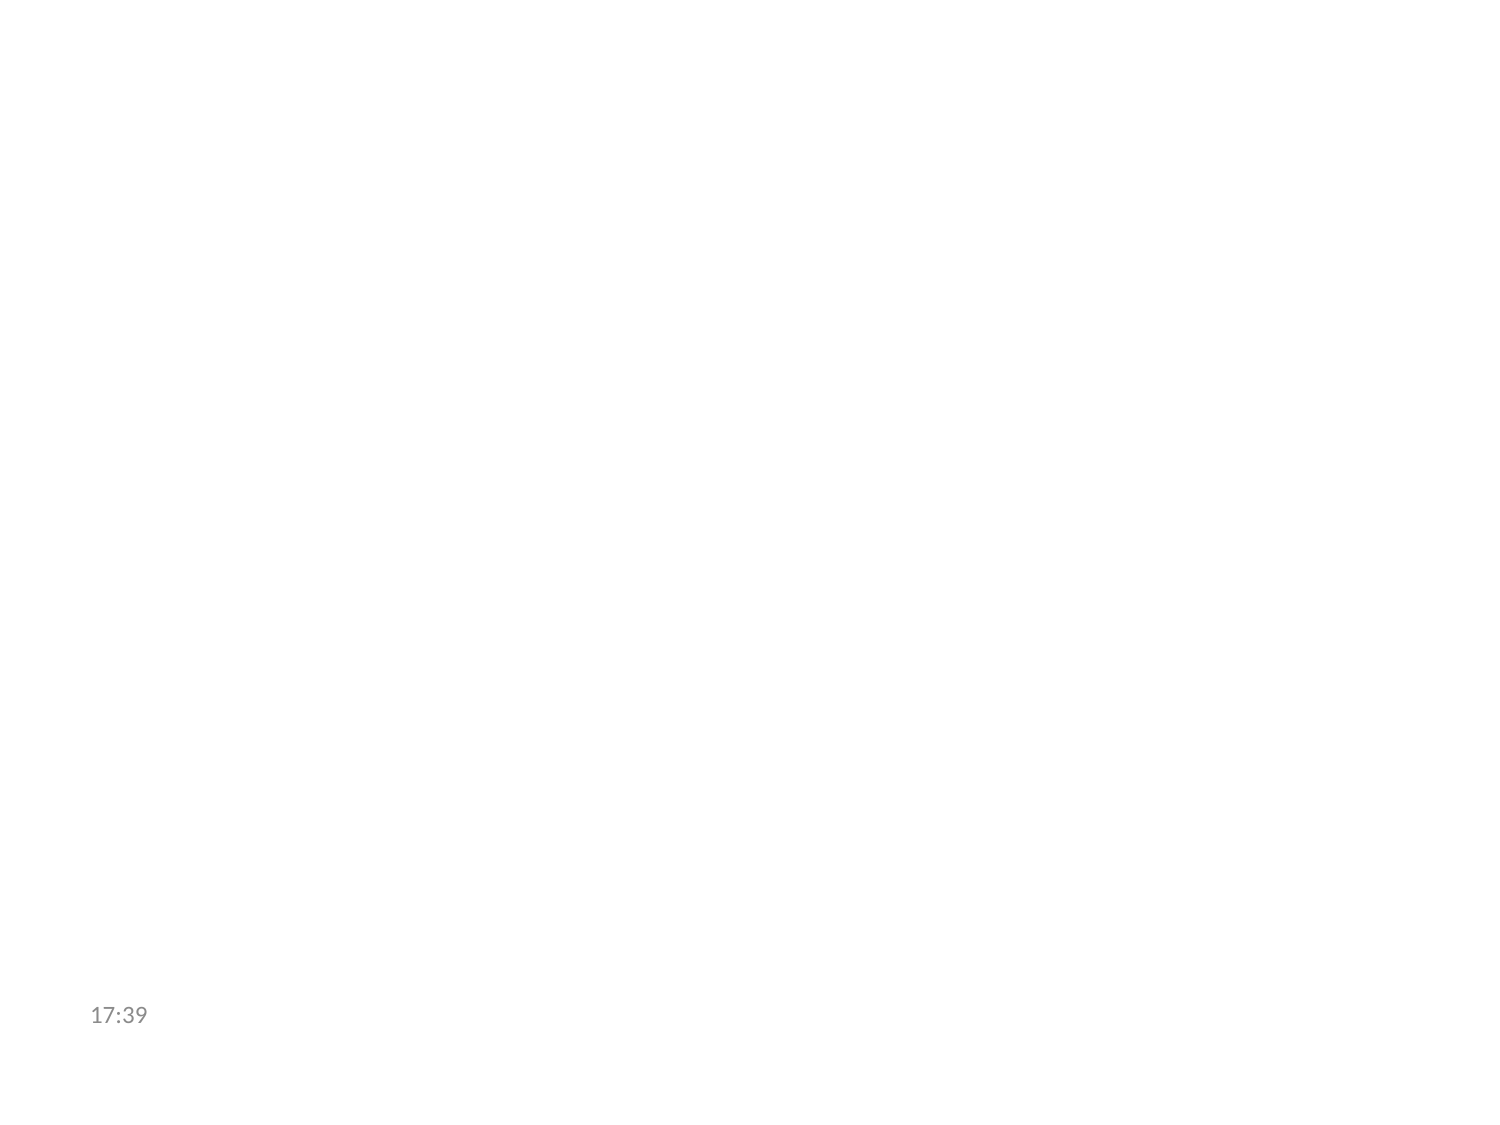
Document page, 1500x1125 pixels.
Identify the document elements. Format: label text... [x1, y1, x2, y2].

text_box 15:35 [75, 983, 425, 1044]
